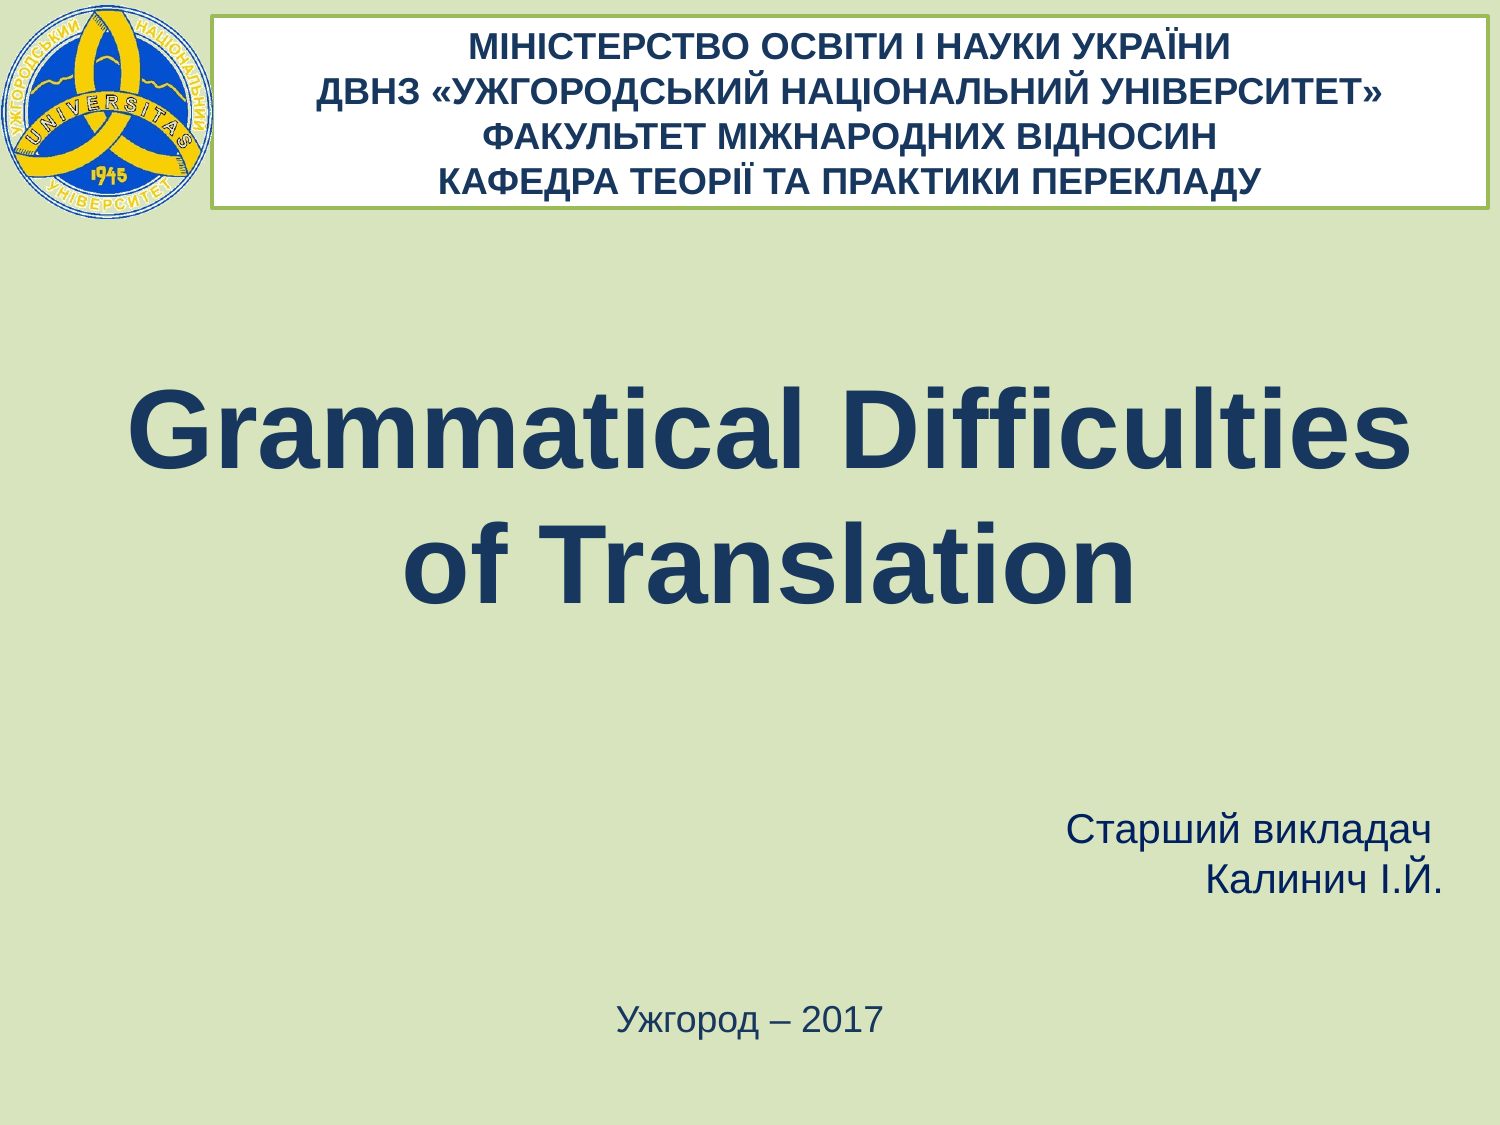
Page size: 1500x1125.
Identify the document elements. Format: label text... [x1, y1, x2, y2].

text_box Старший викладач Калинич І.Й. [797, 774, 1459, 929]
picture [1, 5, 213, 219]
text_box МІНІСТЕРСТВО ОСВІТИ І НАУКИ УКРАЇНИ ДВНЗ «УЖГОРОДСЬКИЙ НАЦІОНАЛЬНИЙ УНІВЕРСИТЕТ» ФАКУЛЬТЕТ МІЖНАРОДНИХ ВІДНОСИН КАФЕДРА ТЕОРІЇ ТА ПРАКТИКИ ПЕРЕКЛАДУ [217, 14, 1490, 210]
subtitle Ужгород – 2017 [153, 987, 1347, 1083]
title Grammatical Difficulties of Translation [52, 278, 1488, 705]
